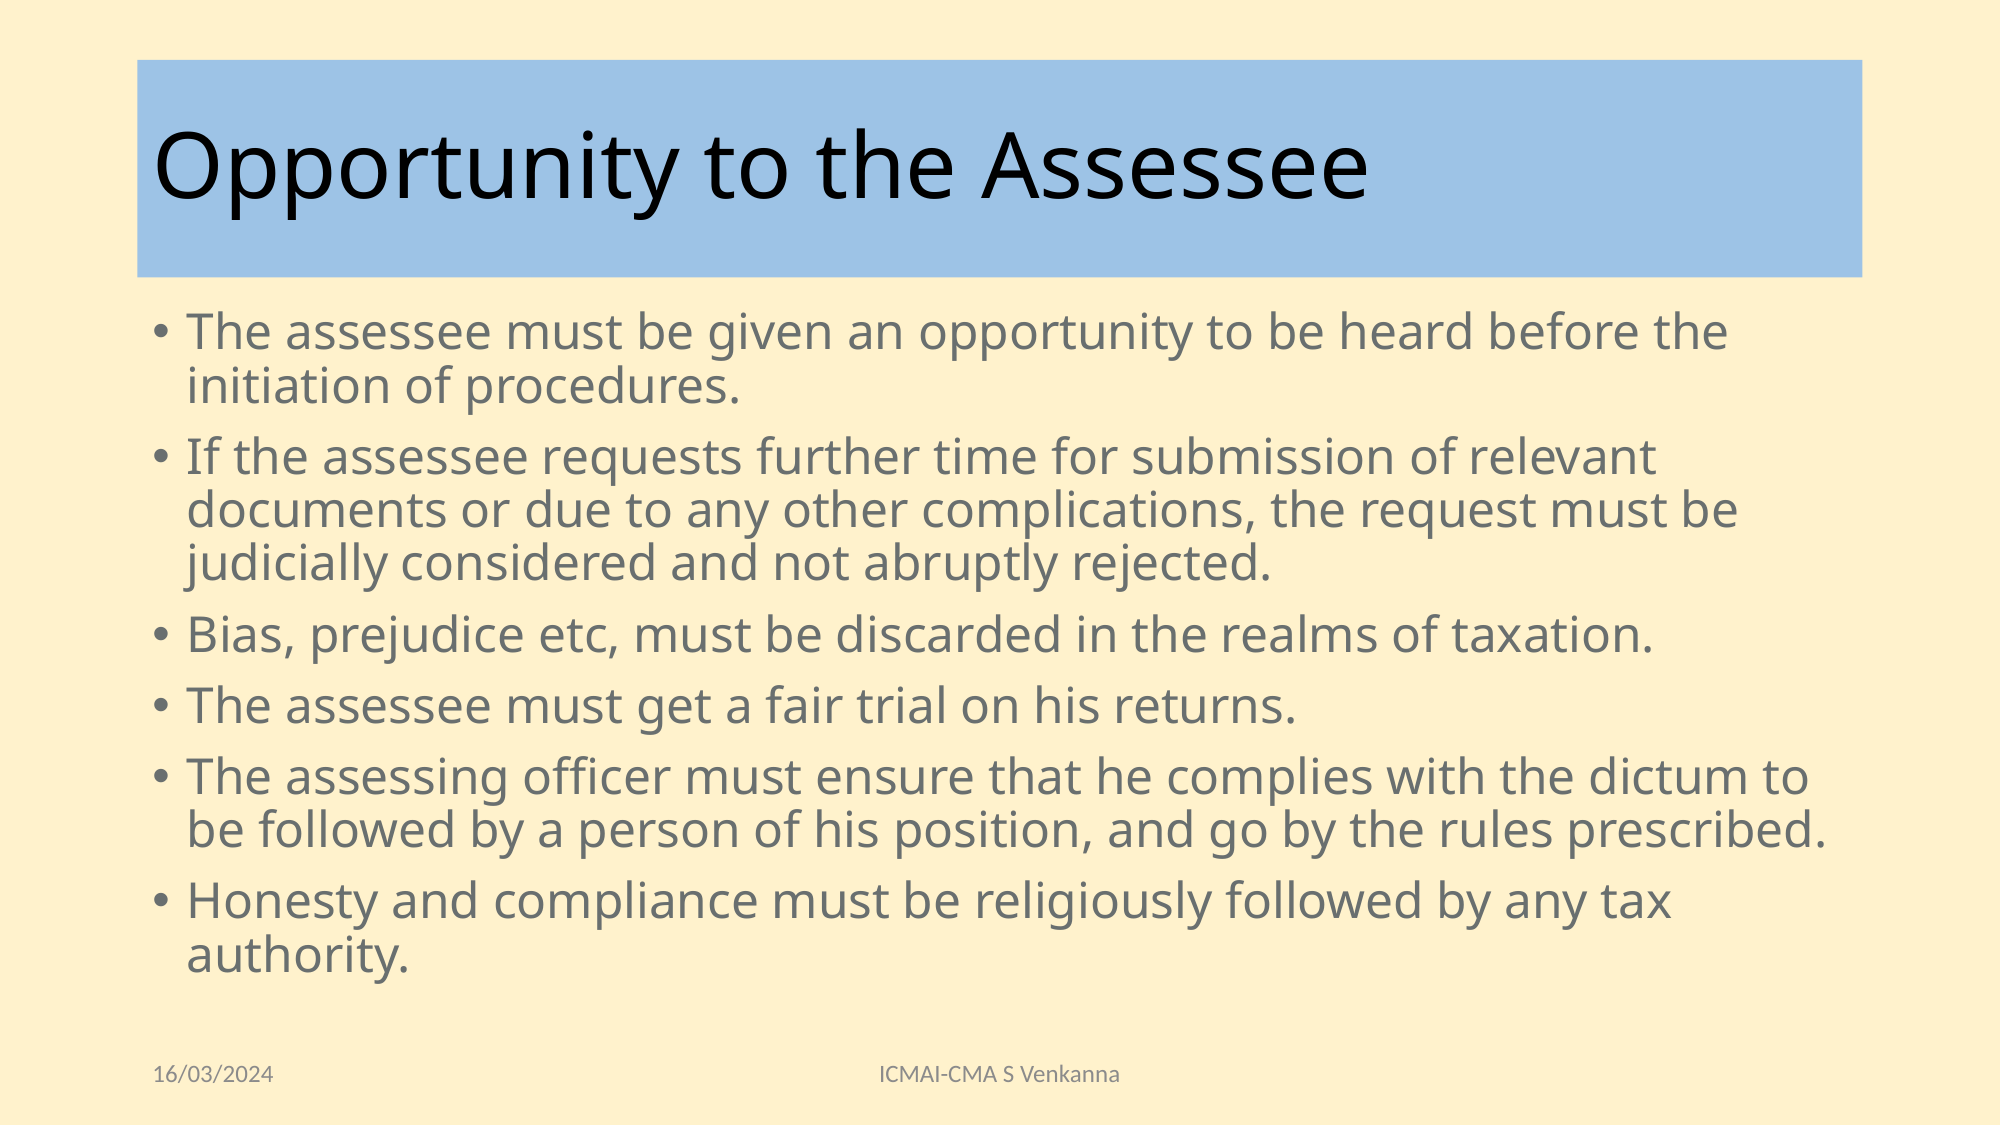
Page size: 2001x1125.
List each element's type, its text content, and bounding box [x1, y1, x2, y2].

footer ICMAI-CMA S Venkanna [662, 1042, 1338, 1103]
list The assessee must be given an opportunity to be heard before the initiation of procedures. If the assessee requests further time for submission of relevant documents or due to any other complications, the request must be judicially considered and not abruptly rejected. Bias, prejudice etc, must be discarded in the realms of taxation. The assessee must get a fair trial on his returns. The assessing officer must ensure that he complies with the dictum to be followed by a person of his position, and go by the rules prescribed. Honesty and compliance must be religiously followed by any tax authority. [137, 299, 1863, 1014]
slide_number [137, 1042, 588, 1103]
title Opportunity to the Assessee [137, 59, 1863, 278]
